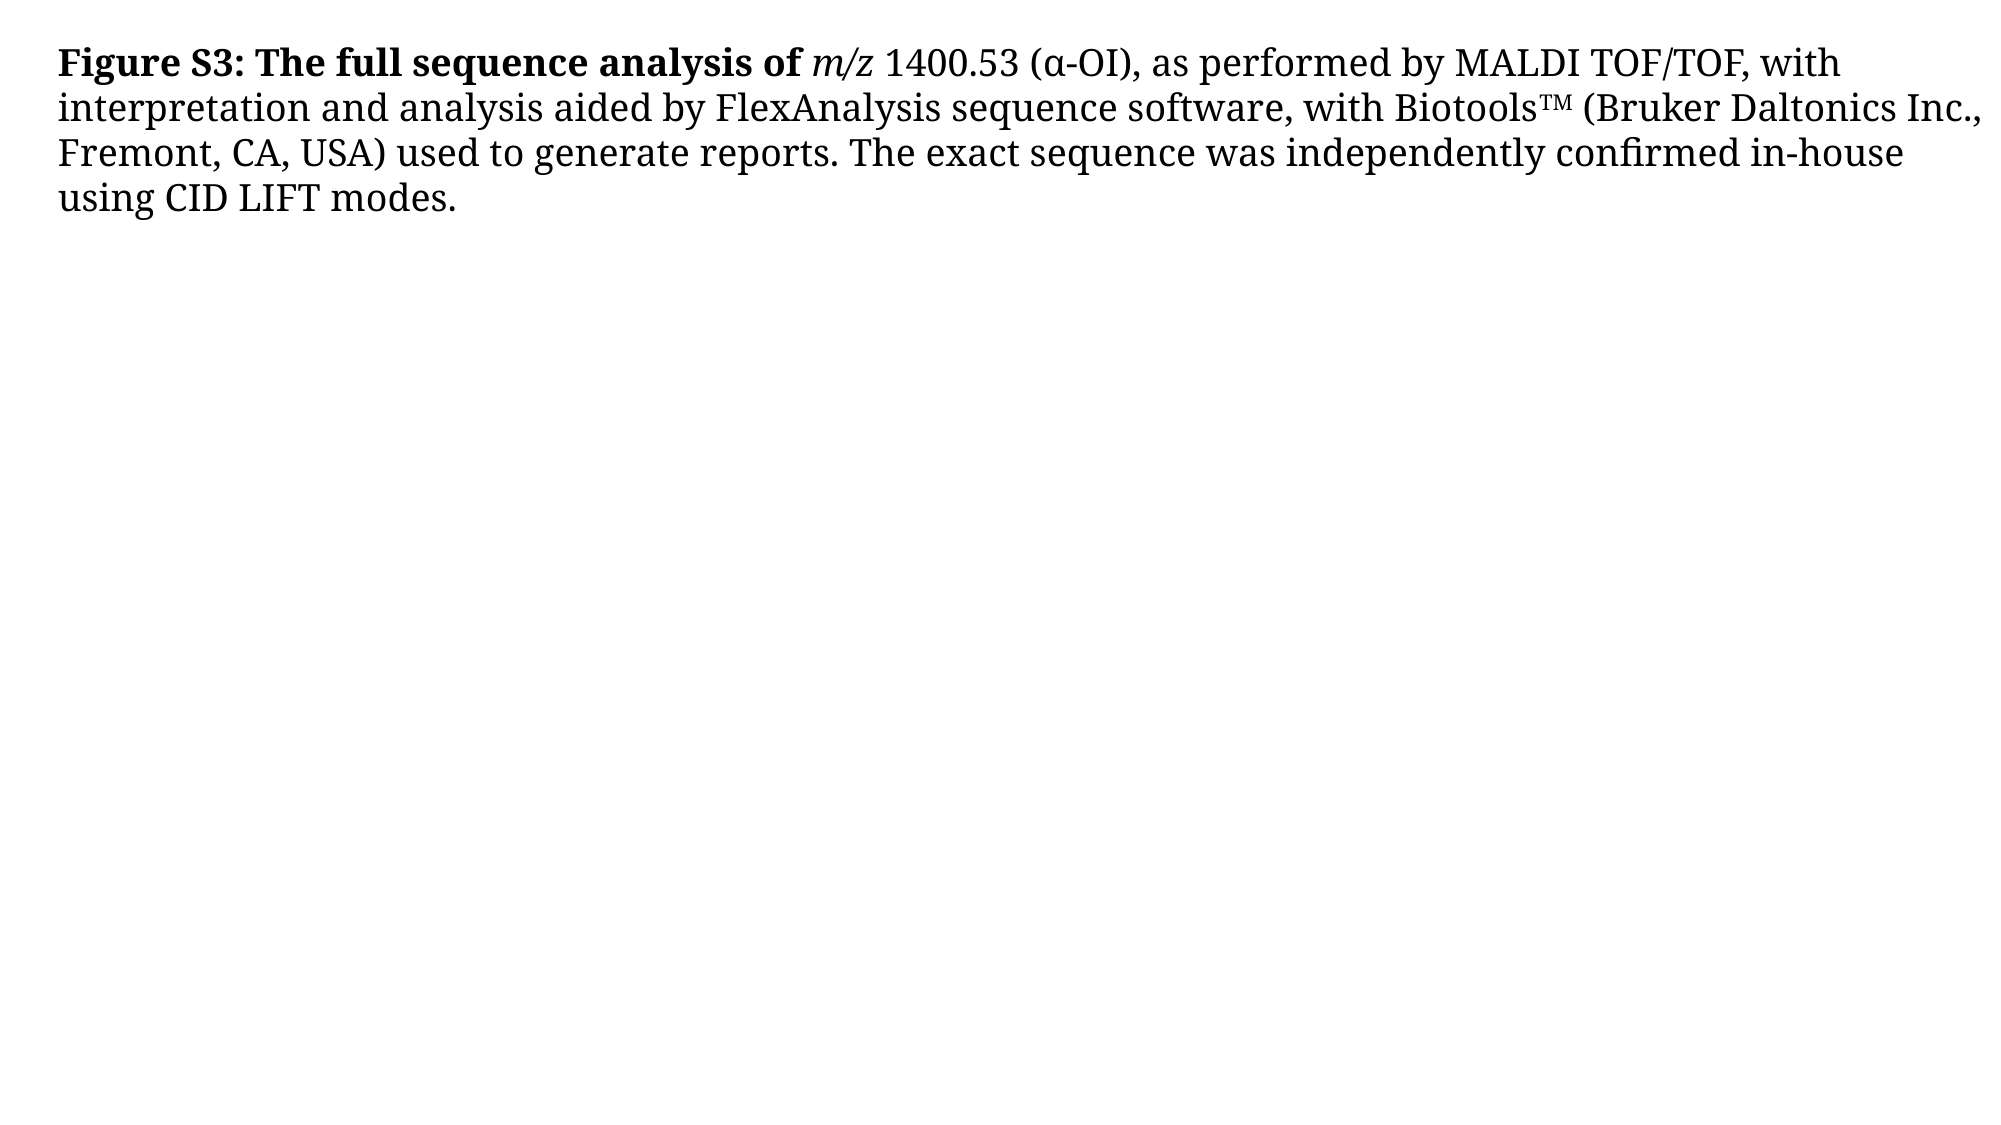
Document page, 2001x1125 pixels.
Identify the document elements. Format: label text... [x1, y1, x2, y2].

text_box Figure S3: The full sequence analysis of m/z 1400.53 (α-OI), as performed by MALDI TOF/TOF, with interpretation and analysis aided by FlexAnalysis sequence software, with BiotoolsTM (Bruker Daltonics Inc., Fremont, CA, USA) used to generate reports. The exact sequence was independently confirmed in-house using CID LIFT modes. [43, 32, 2000, 227]
